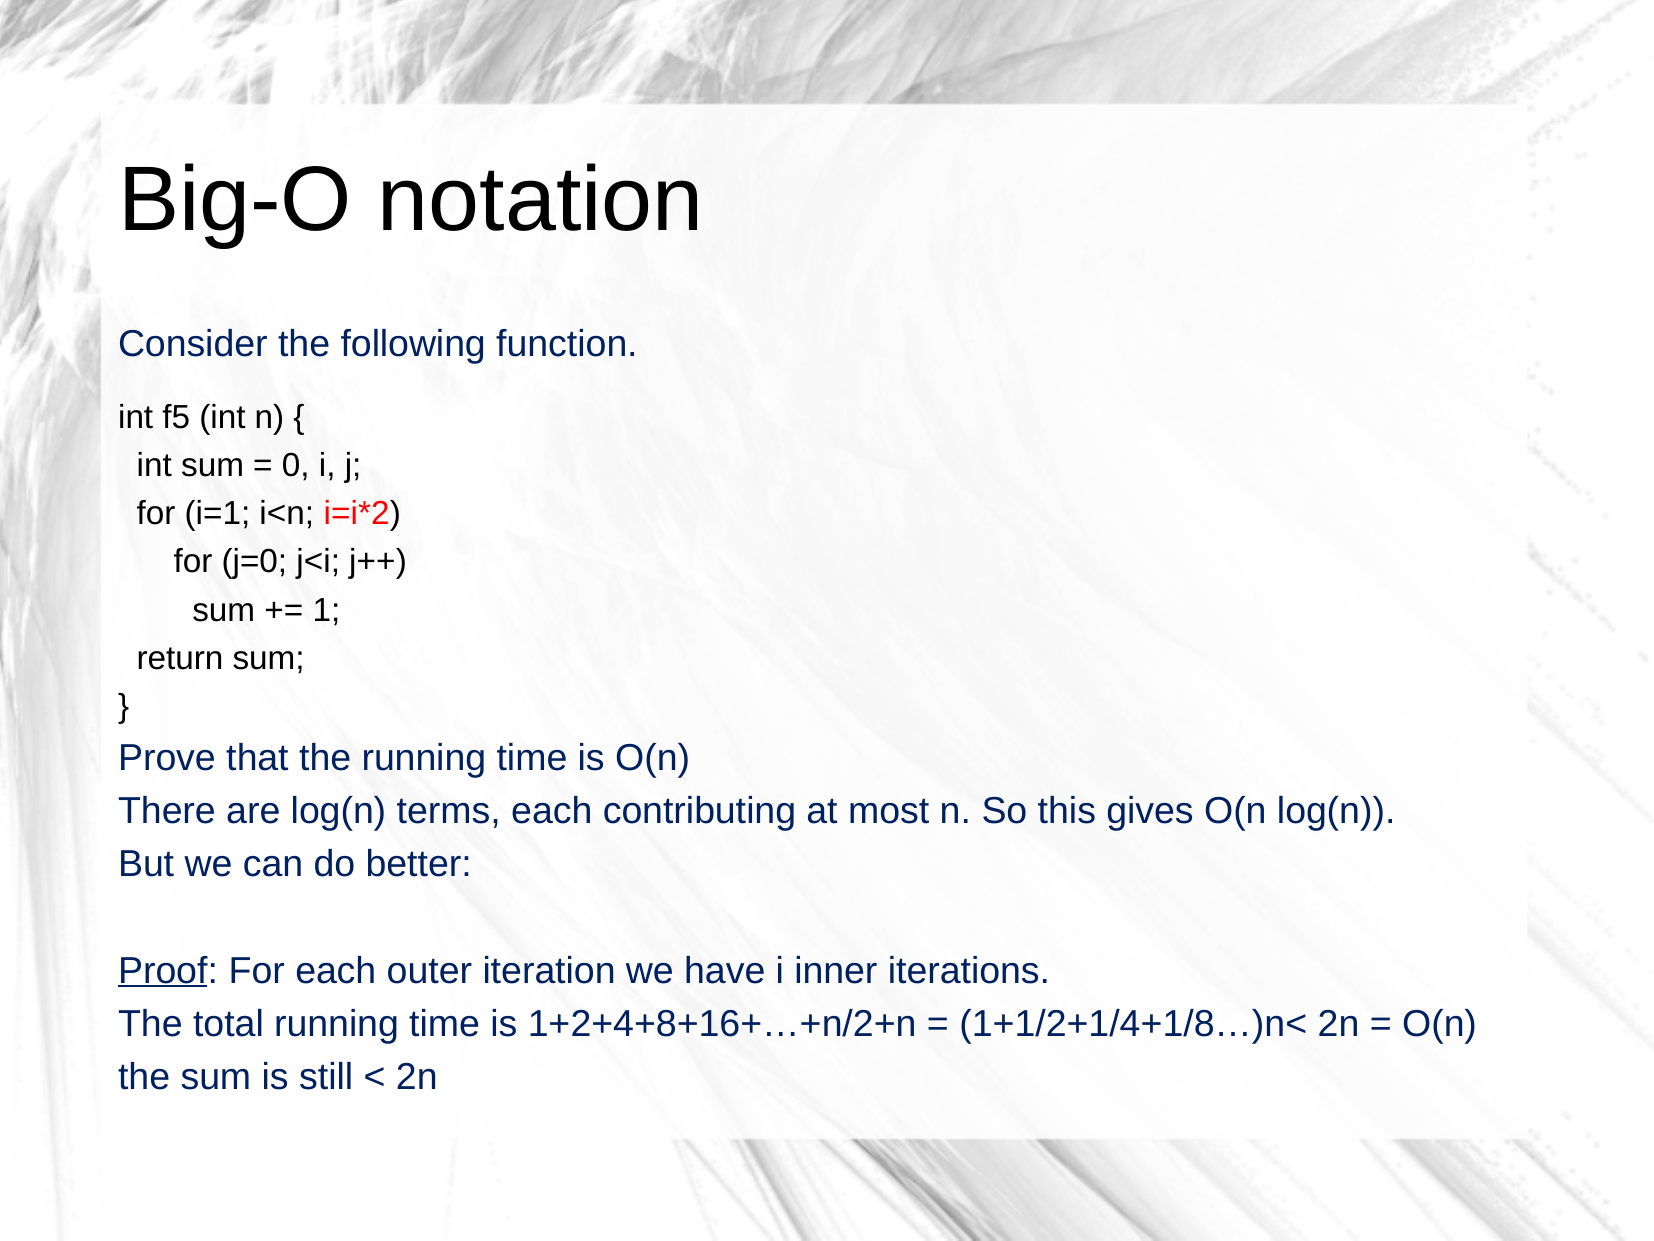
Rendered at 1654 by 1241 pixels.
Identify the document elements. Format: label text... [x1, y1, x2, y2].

list Consider the following function. int f5 (int n) { int sum = 0, i, j; for (i=1; i<n; i=i*2) for (j=0; j<i; j++) sum += 1; return sum; } Prove that the running time is O(n) There are log(n) terms, each contributing at most n. So this gives O(n log(n)). But we can do better: Proof: For each outer iteration we have i inner iterations. The total running time is 1+2+4+8+16+…+n/2+n = (1+1/2+1/4+1/8…)n< 2n = O(n) the sum is still < 2n [118, 319, 1571, 1109]
picture [0, 0, 1654, 1241]
title Big-O notation [118, 93, 1506, 299]
